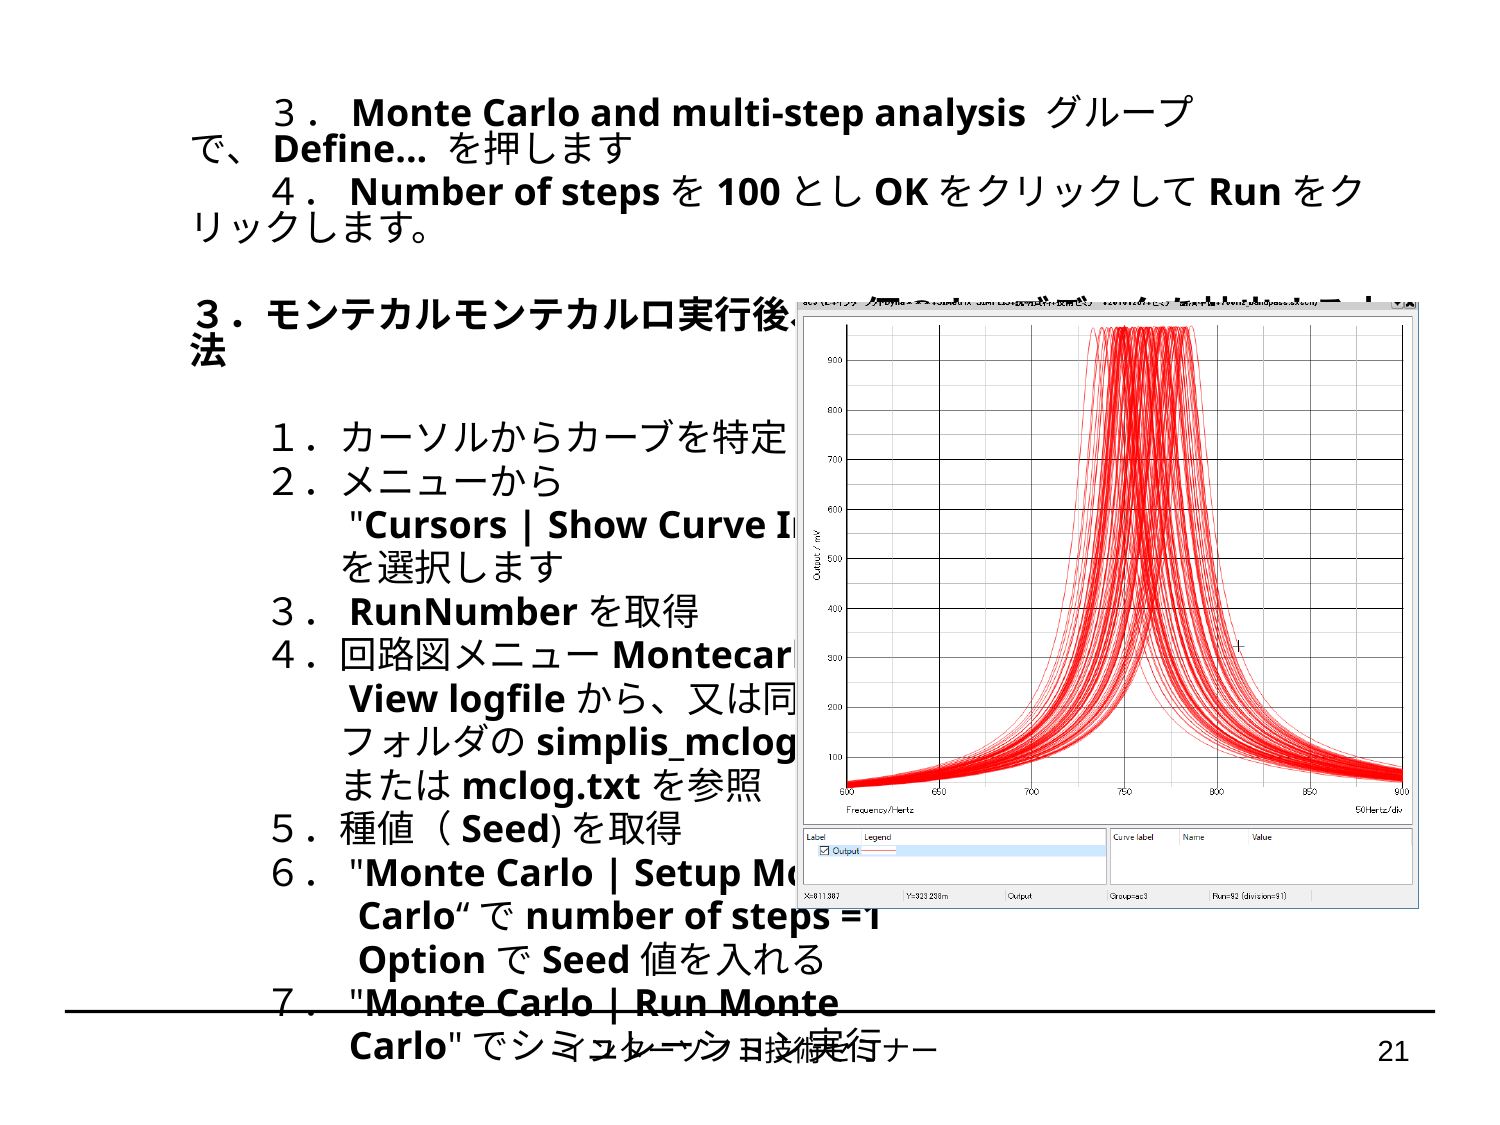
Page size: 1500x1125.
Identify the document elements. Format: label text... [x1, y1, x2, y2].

slide_number 21 [1074, 1024, 1425, 1103]
footer インターソフト技術セミナー [512, 1024, 988, 1103]
text_box 3．Monte Carlo and multi-step analysis グループで、Define... を押します ４．Number of stepsを100としOKをクリックしてRunをクリックします。 ３．モンテカルモンテカルロ実行後、一個のカーブデータを抽出する方法 １．カーソルからカーブを特定 ２．メニューから "Cursors | Show Curve Info“ を選択します ３．RunNumberを取得 ４．回路図メニューMontecarlo｜ View logfileから、又は同じ フォルダのsimplis_mclog.log, またはmclog.txtを参照 ５．種値（Seed)を取得 ６．"Monte Carlo | Setup Monte Carlo“でnumber of steps =1 OptionでSeed値を入れる ７．"Monte Carlo | Run Monte Carlo"でシミュレーション実行 [100, 90, 1425, 999]
picture [794, 302, 1419, 909]
text_box [64, 1009, 1436, 1014]
